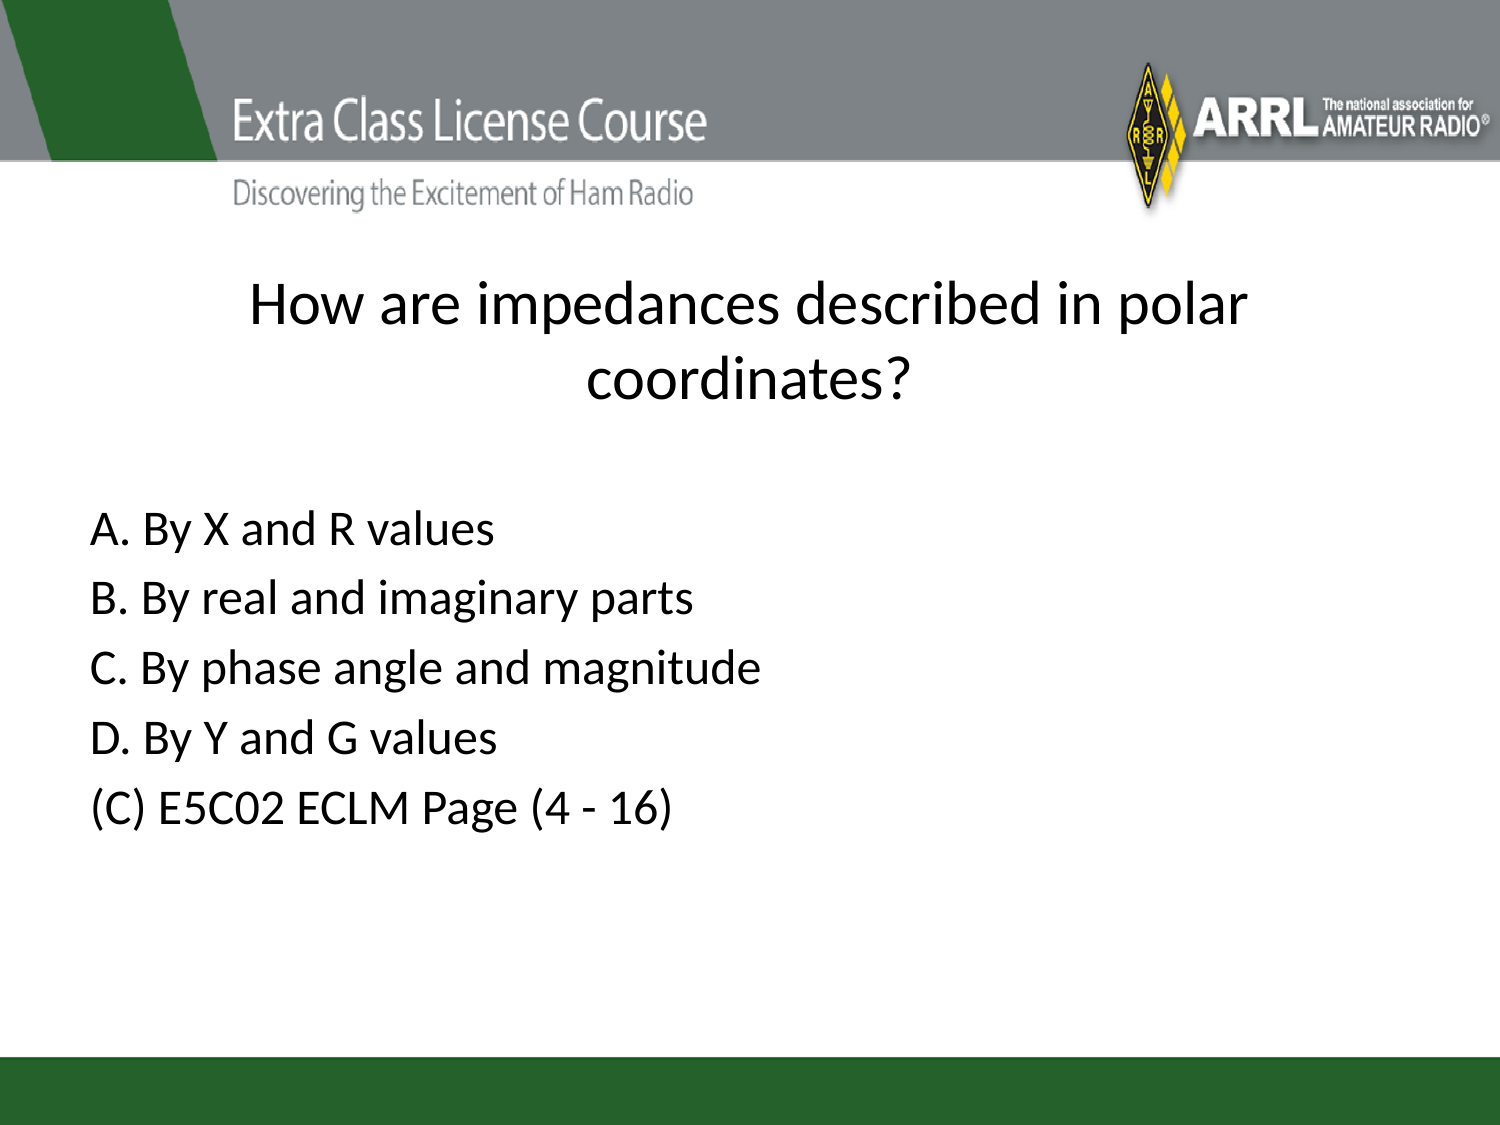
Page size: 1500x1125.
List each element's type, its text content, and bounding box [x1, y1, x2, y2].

list A. By X and R values B. By real and imaginary parts C. By phase angle and magnitude D. By Y and G values (C) E5C02 ECLM Page (4 - 16) [75, 487, 1425, 1005]
picture [0, 0, 1500, 1125]
title How are impedances described in polar coordinates? [75, 254, 1425, 435]
